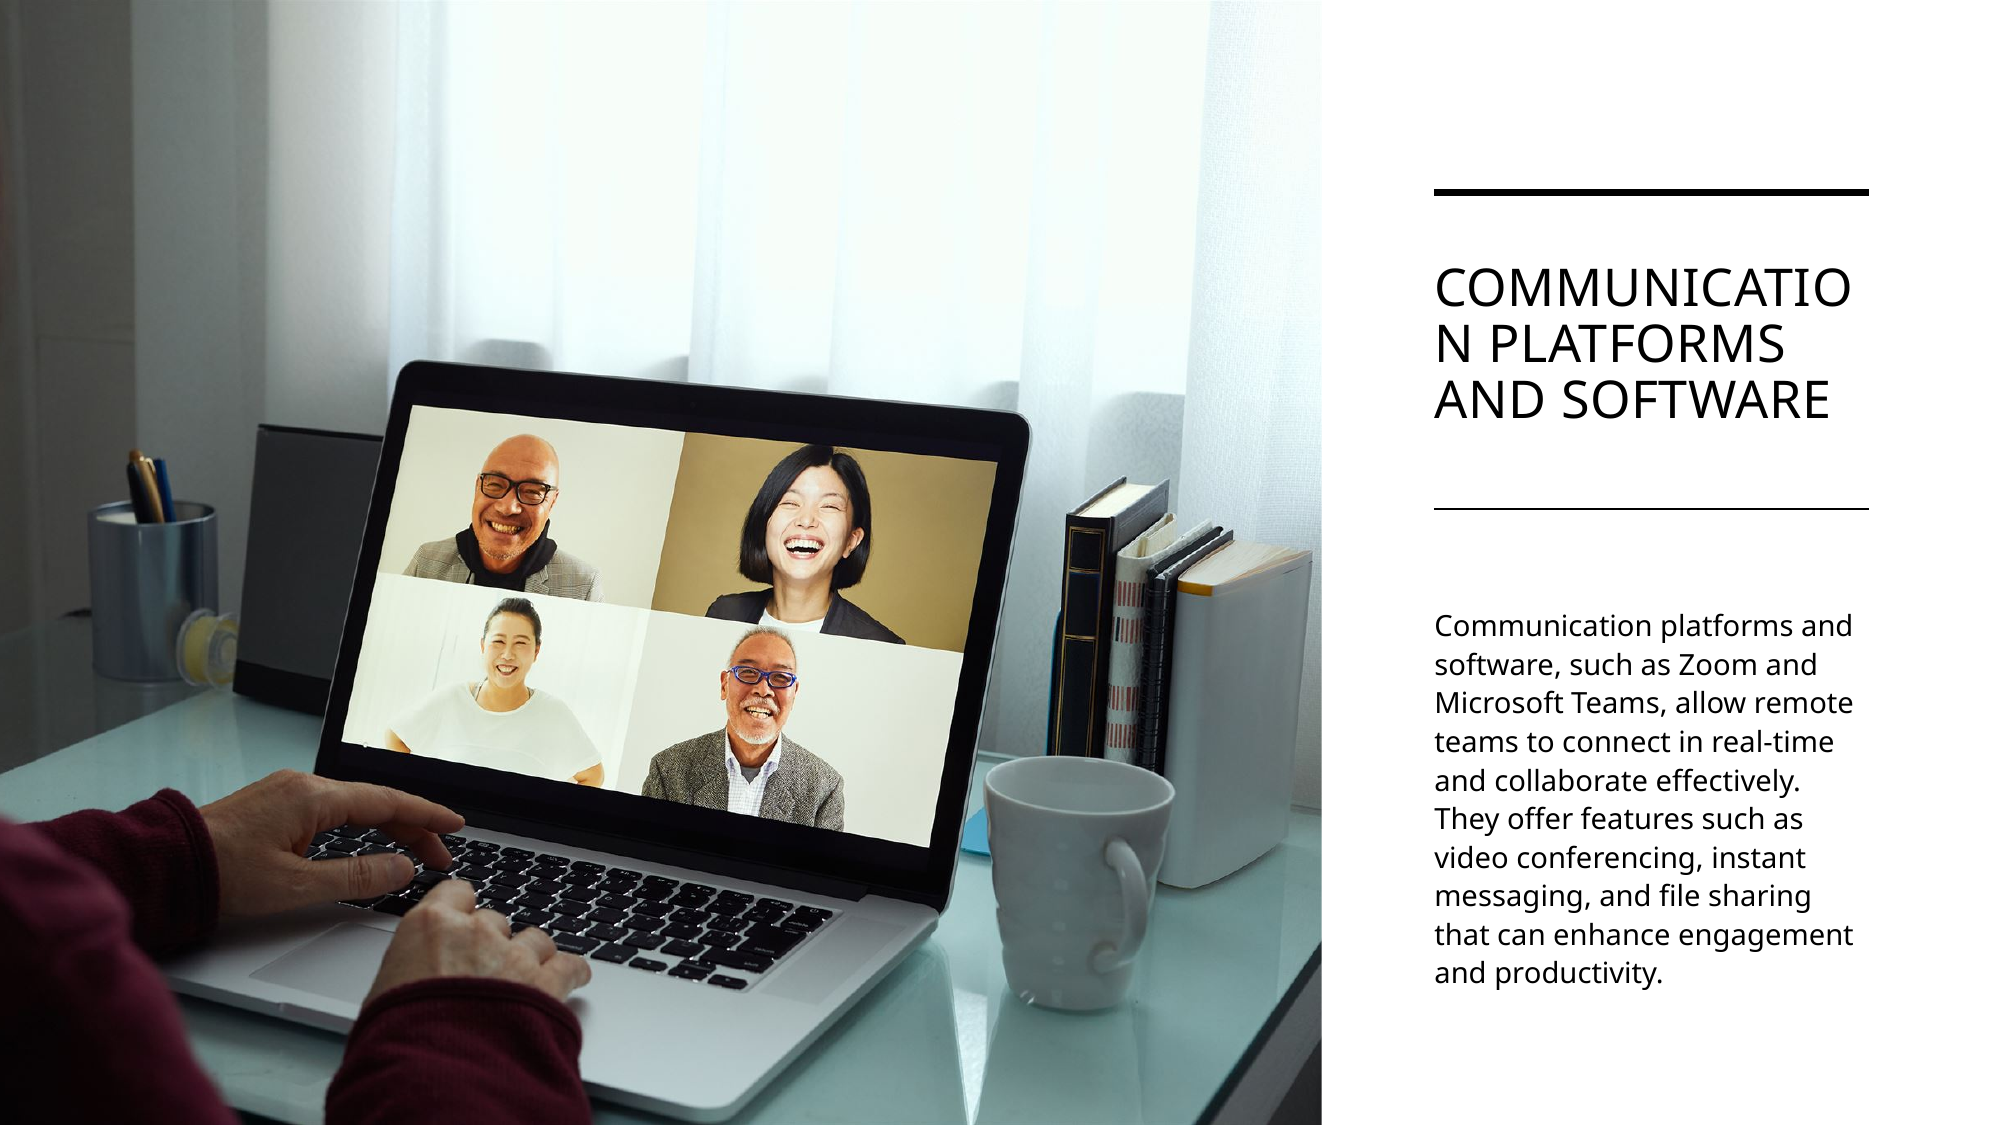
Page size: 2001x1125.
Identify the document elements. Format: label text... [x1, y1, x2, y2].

text_box [1322, 0, 2000, 1125]
list Communication platforms and software, such as Zoom and Microsoft Teams, allow remote teams to connect in real-time and collaborate effectively. They offer features such as video conferencing, instant messaging, and file sharing that can enhance engagement and productivity. [1419, 551, 1886, 1021]
title Communication Platforms and Software [1419, 222, 1886, 468]
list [0, 0, 1322, 1125]
